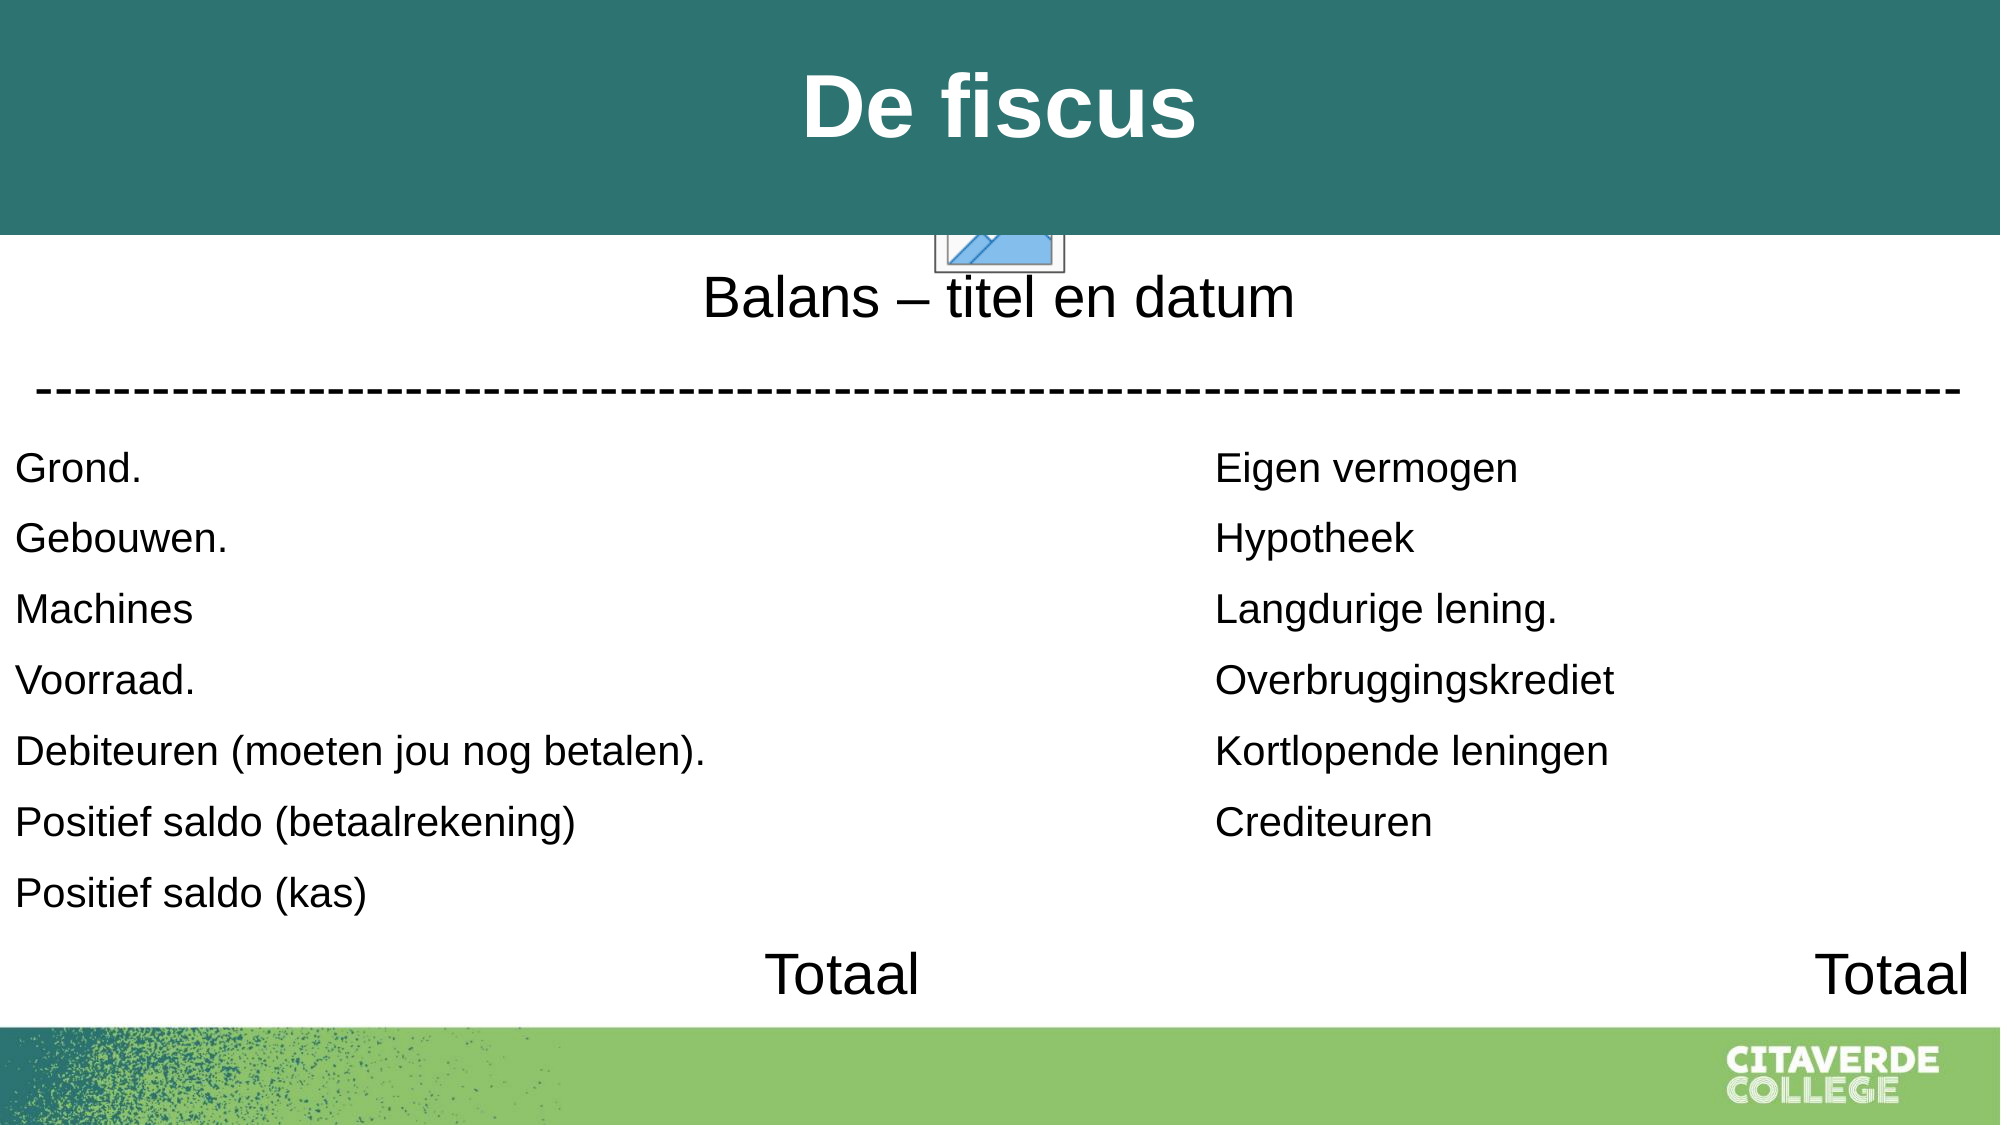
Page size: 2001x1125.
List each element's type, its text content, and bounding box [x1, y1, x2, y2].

picture [0, 0, 2001, 1125]
list Balans – titel en datum --------------------------------------------------------------------------------------------------- Grond. Eigen vermogen Gebouwen. Hypotheek Machines Langdurige lening. Voorraad. Overbruggingskrediet Debiteuren (moeten jou nog betalen). Kortlopende leningen Positief saldo (betaalrekening) Crediteuren Positief saldo (kas) Totaal Totaal [0, 444, 2000, 1005]
